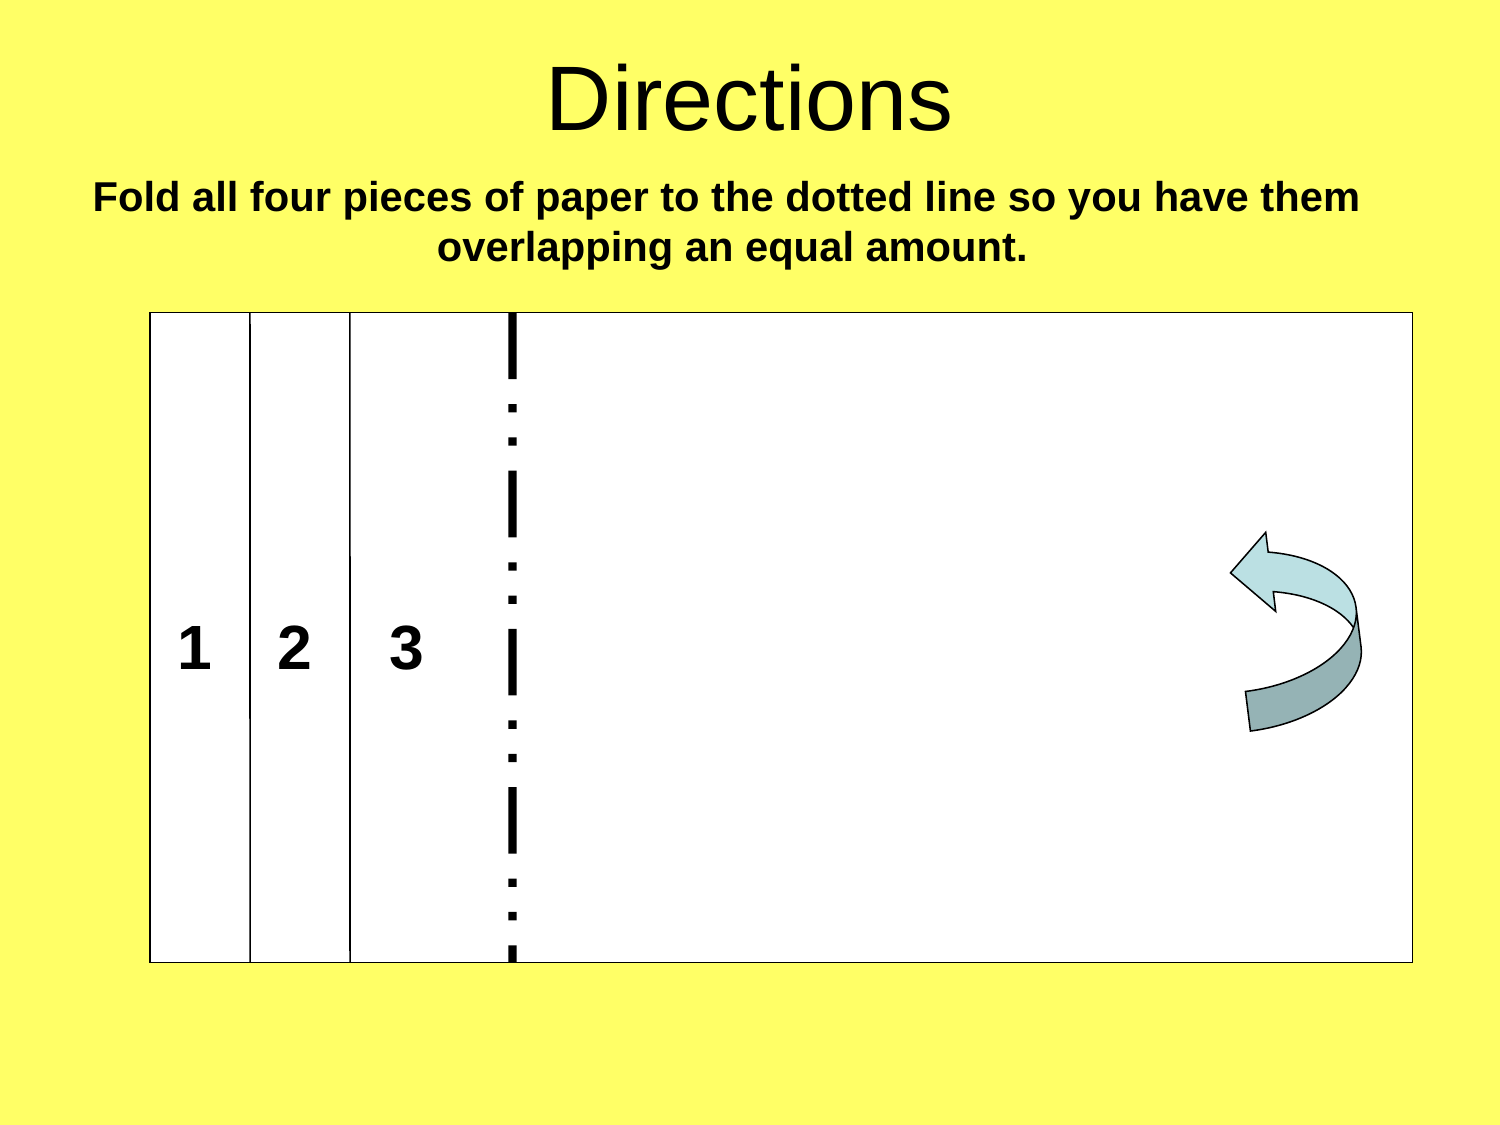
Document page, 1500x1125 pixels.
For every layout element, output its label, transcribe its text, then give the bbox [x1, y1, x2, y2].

title Directions [74, 0, 1426, 188]
text_box 1 [162, 600, 228, 690]
text_box 2 [262, 600, 328, 690]
text_box 3 [375, 600, 440, 690]
text_box [1230, 532, 1362, 732]
text_box Fold all four pieces of paper to the dotted line so you have them overlapping an equal amount. [77, 162, 1387, 278]
text_box [149, 312, 1413, 963]
